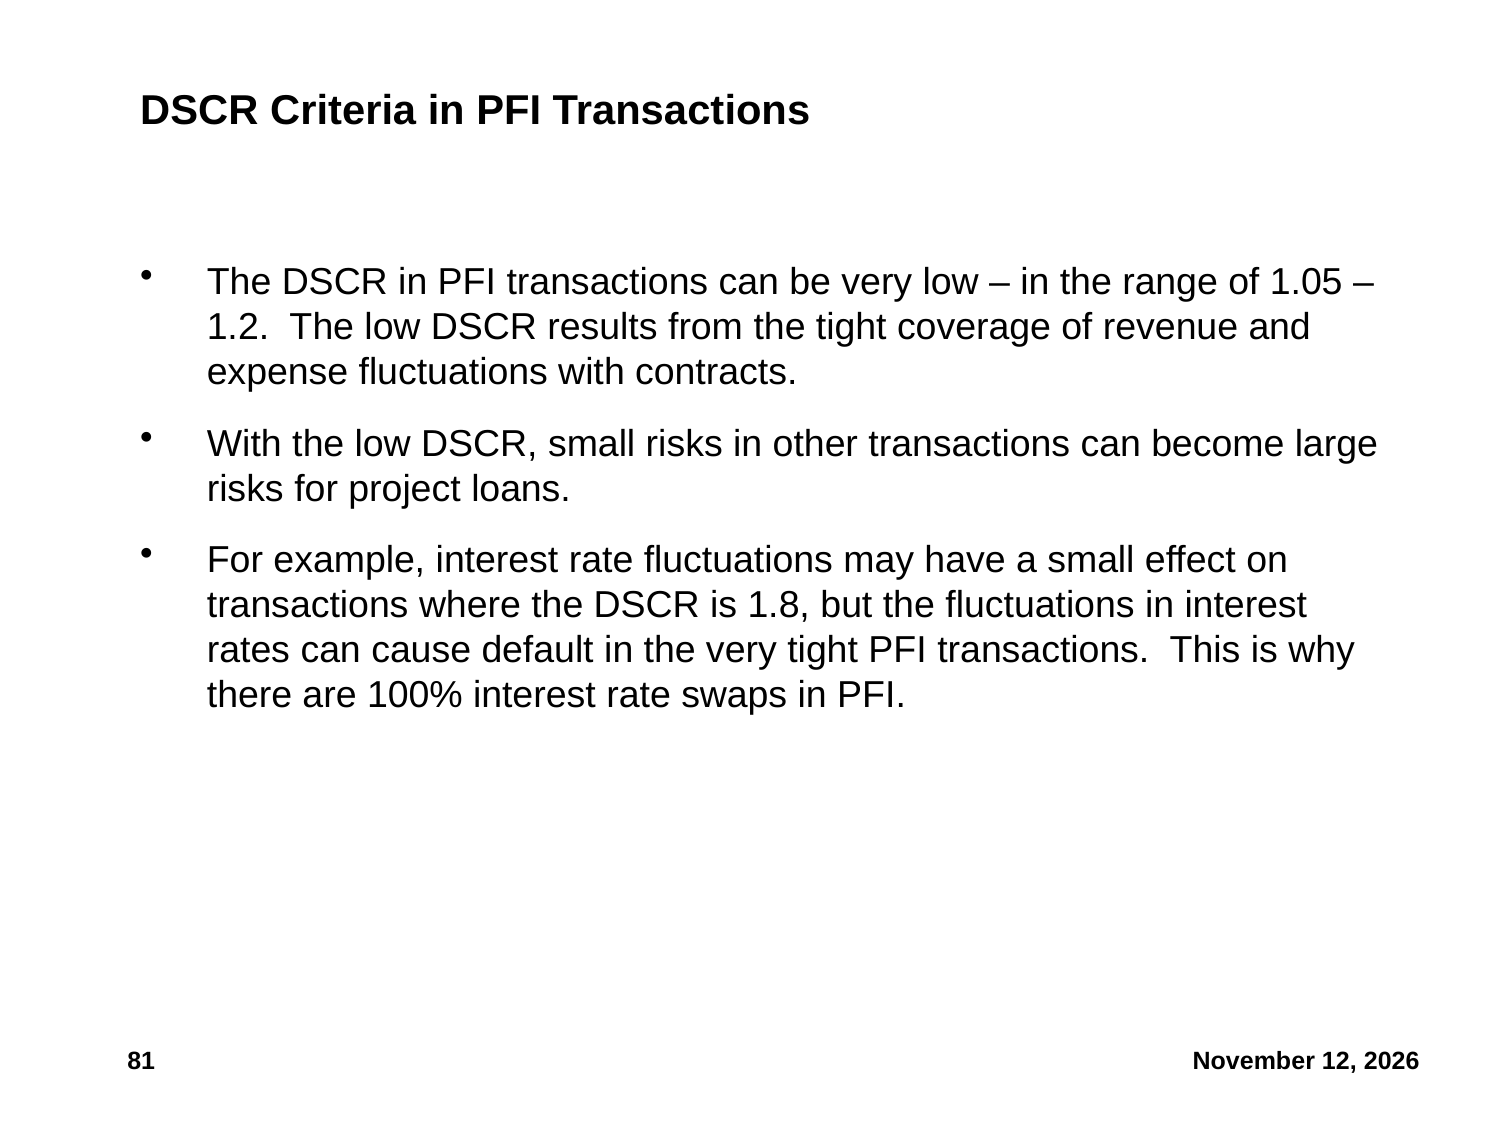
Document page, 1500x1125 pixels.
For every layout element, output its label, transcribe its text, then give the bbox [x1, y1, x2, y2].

title DSCR Criteria in PFI Transactions [124, 74, 1376, 226]
list The DSCR in PFI transactions can be very low – in the range of 1.05 – 1.2. The low DSCR results from the tight coverage of revenue and expense fluctuations with contracts. With the low DSCR, small risks in other transactions can become large risks for project loans. For example, interest rate fluctuations may have a small effect on transactions where the DSCR is 1.8, but the fluctuations in interest rates can cause default in the very tight PFI transactions. This is why there are 100% interest rate swaps in PFI. [124, 249, 1413, 1001]
